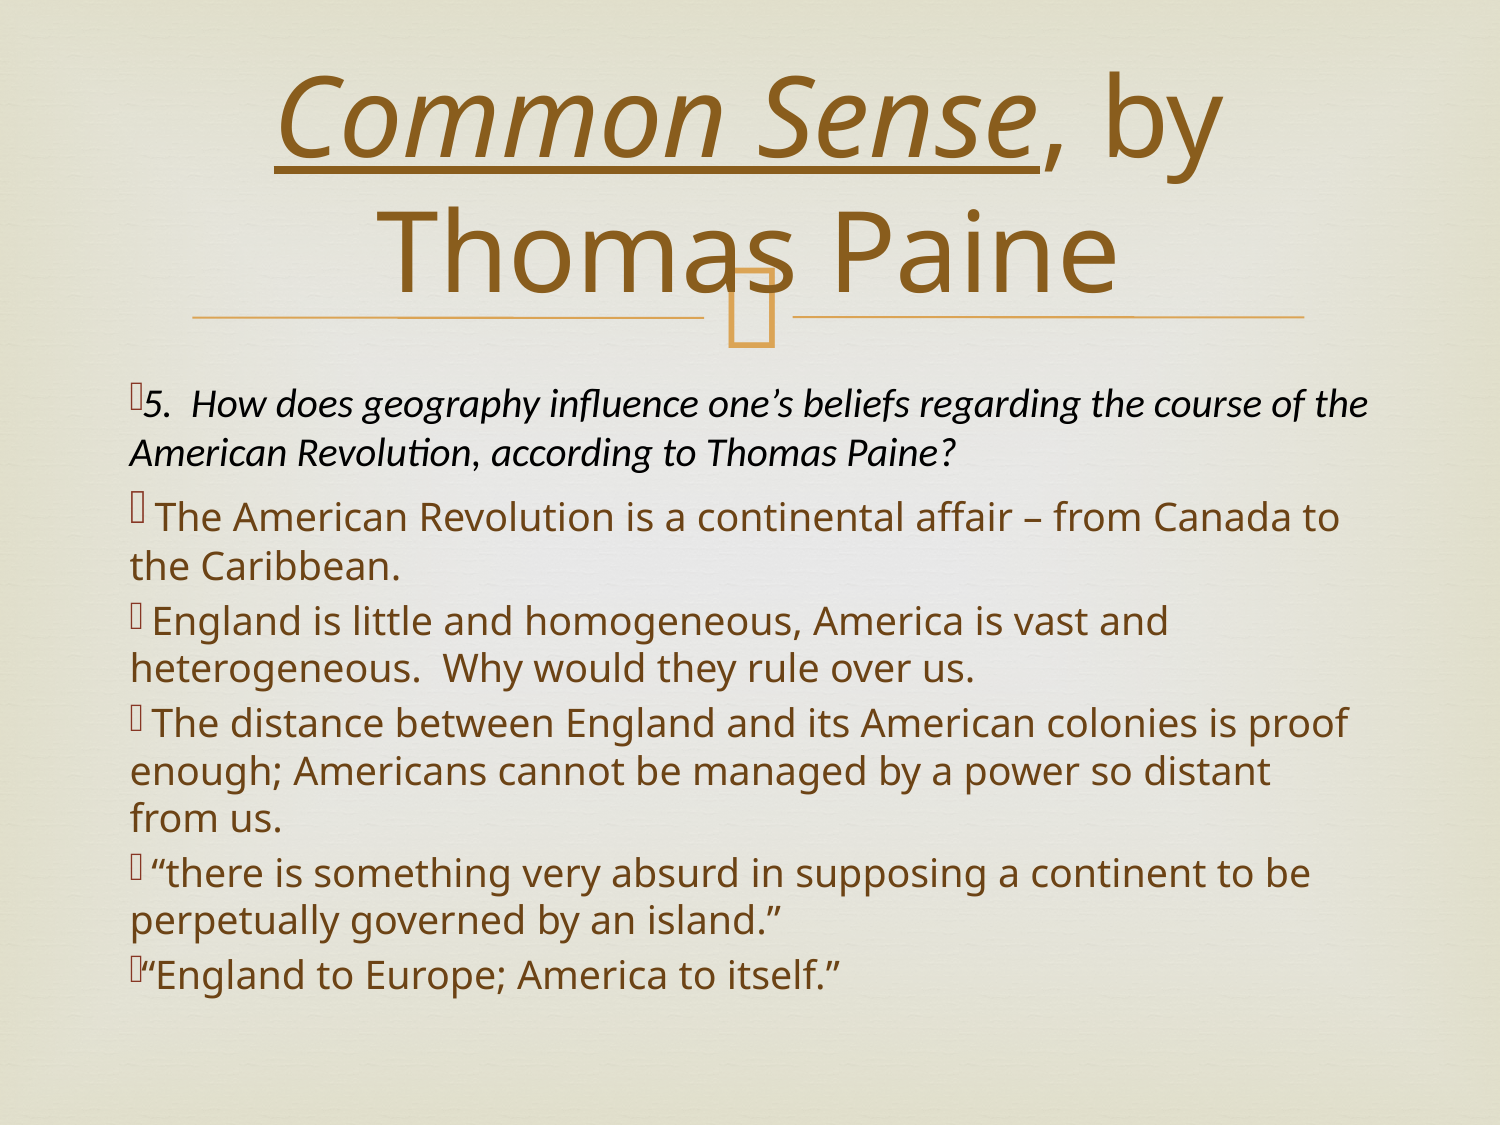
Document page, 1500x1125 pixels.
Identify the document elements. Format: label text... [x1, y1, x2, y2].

list 5. How does geography influence one’s beliefs regarding the course of the American Revolution, according to Thomas Paine? The American Revolution is a continental affair – from Canada to the Caribbean. England is little and homogeneous, America is vast and heterogeneous. Why would they rule over us. The distance between England and its American colonies is proof enough; Americans cannot be managed by a power so distant from us. “there is something very absurd in supposing a continent to be perpetually governed by an island.” “England to Europe; America to itself.” [114, 368, 1386, 1005]
title Common Sense, by Thomas Paine [112, 93, 1386, 267]
